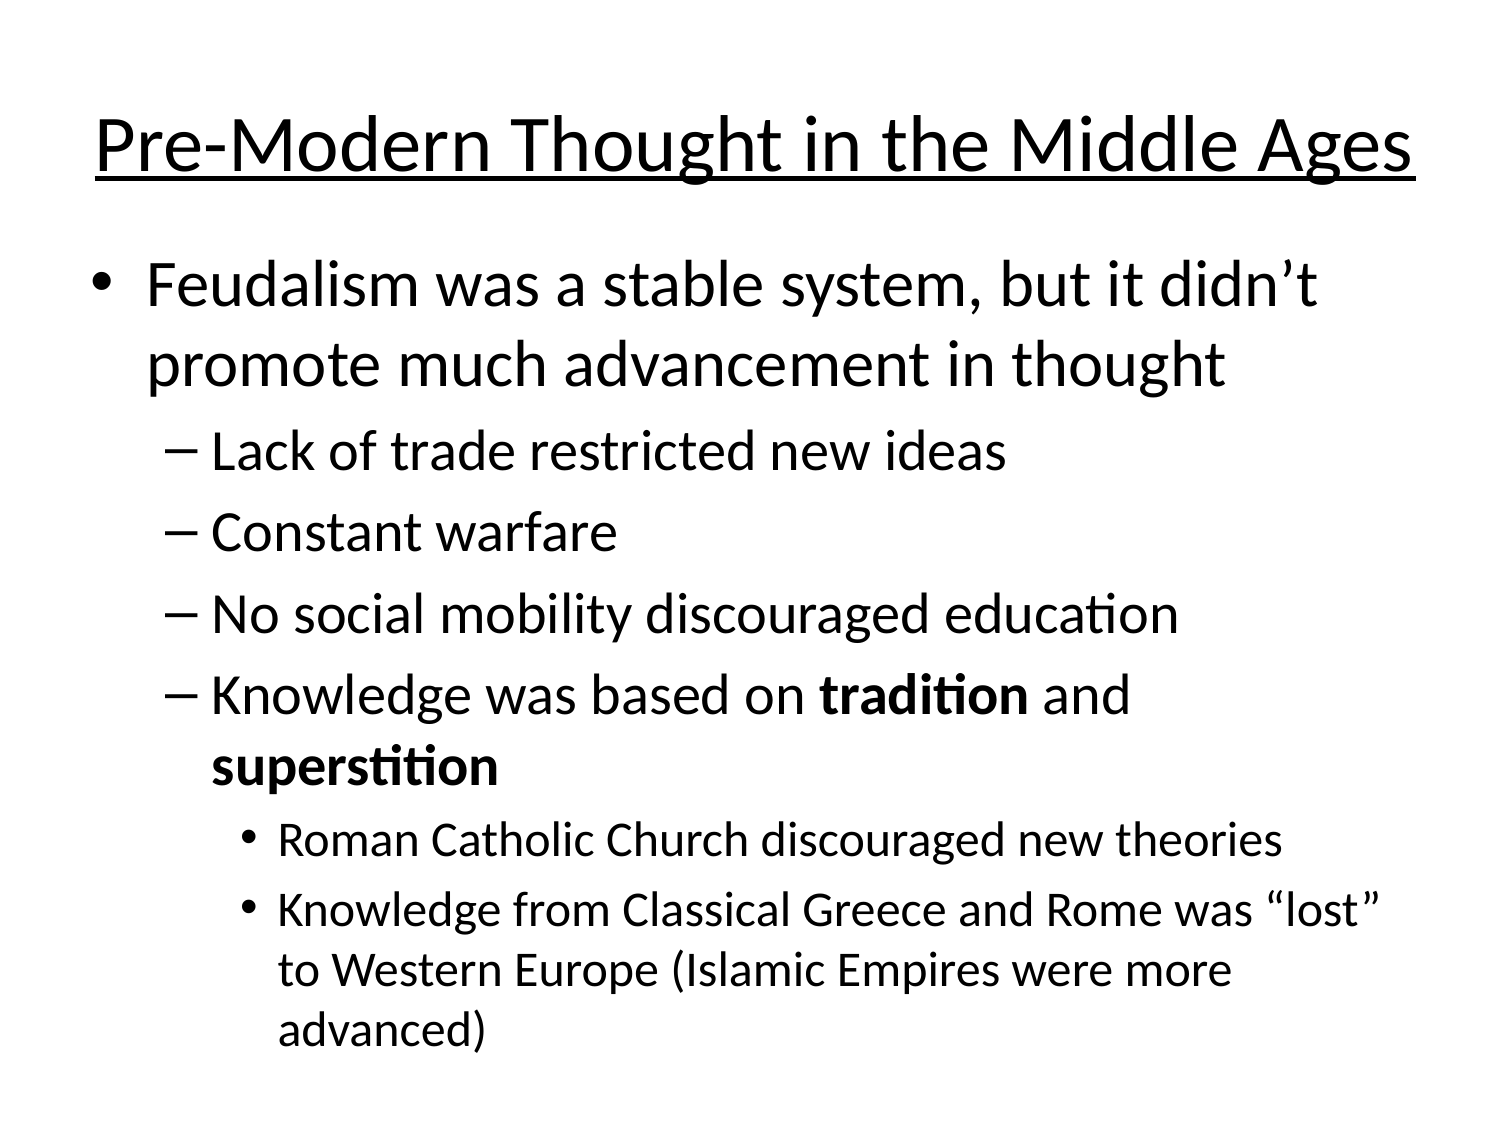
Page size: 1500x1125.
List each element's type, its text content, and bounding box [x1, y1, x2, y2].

list Feudalism was a stable system, but it didn’t promote much advancement in thought Lack of trade restricted new ideas Constant warfare No social mobility discouraged education Knowledge was based on tradition and superstition Roman Catholic Church discouraged new theories Knowledge from Classical Greece and Rome was “lost” to Western Europe (Islamic Empires were more advanced) [75, 232, 1425, 1057]
title Pre-Modern Thought in the Middle Ages [40, 45, 1470, 233]
